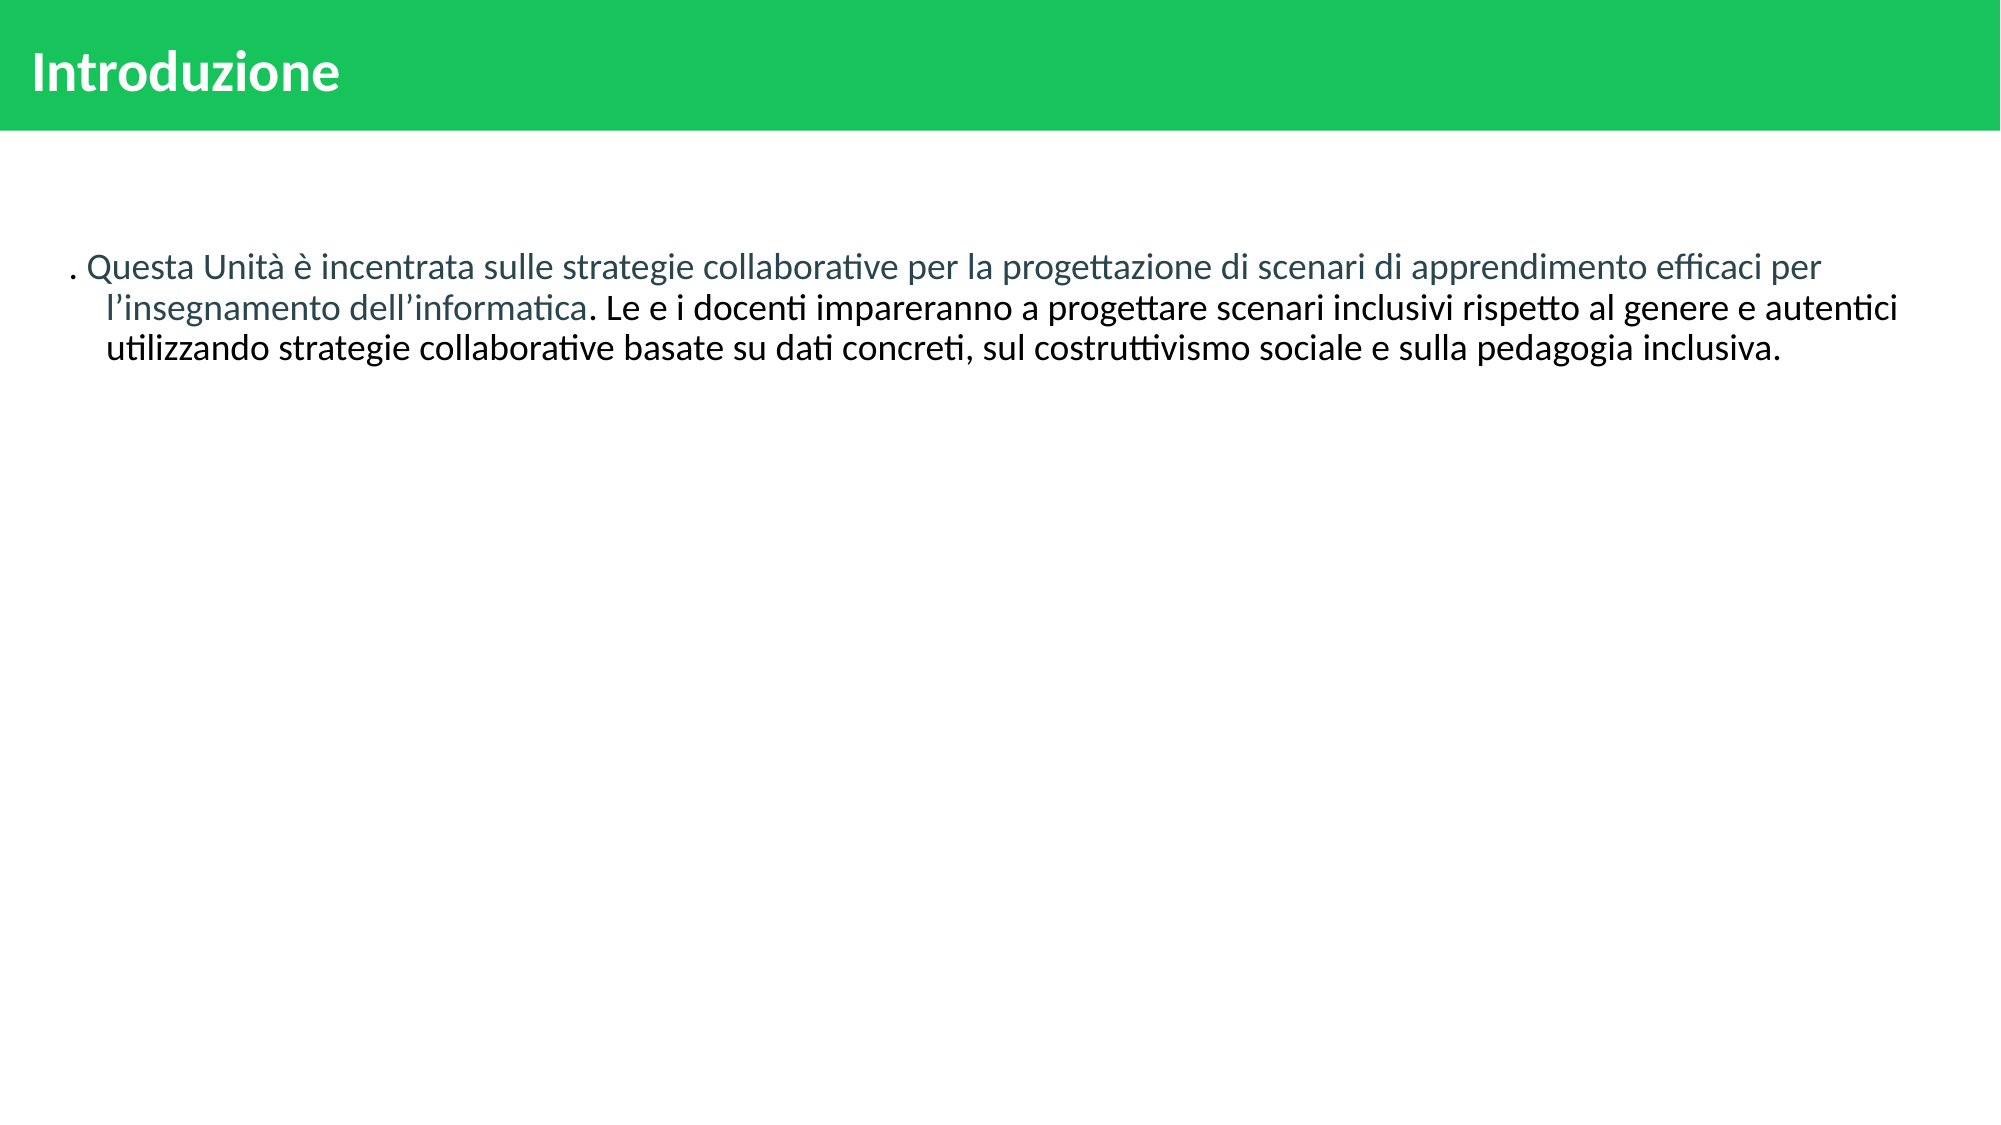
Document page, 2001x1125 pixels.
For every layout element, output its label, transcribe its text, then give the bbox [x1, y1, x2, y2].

title Introduzione [16, 13, 1976, 131]
list . Questa Unità è incentrata sulle strategie collaborative per la progettazione di scenari di apprendimento efficaci per l’insegnamento dell’informatica. Le e i docenti impareranno a progettare scenari inclusivi rispetto al genere e autentici utilizzando strategie collaborative basate su dati concreti, sul costruttivismo sociale e sulla pedagogia inclusiva. [16, 239, 1950, 1108]
